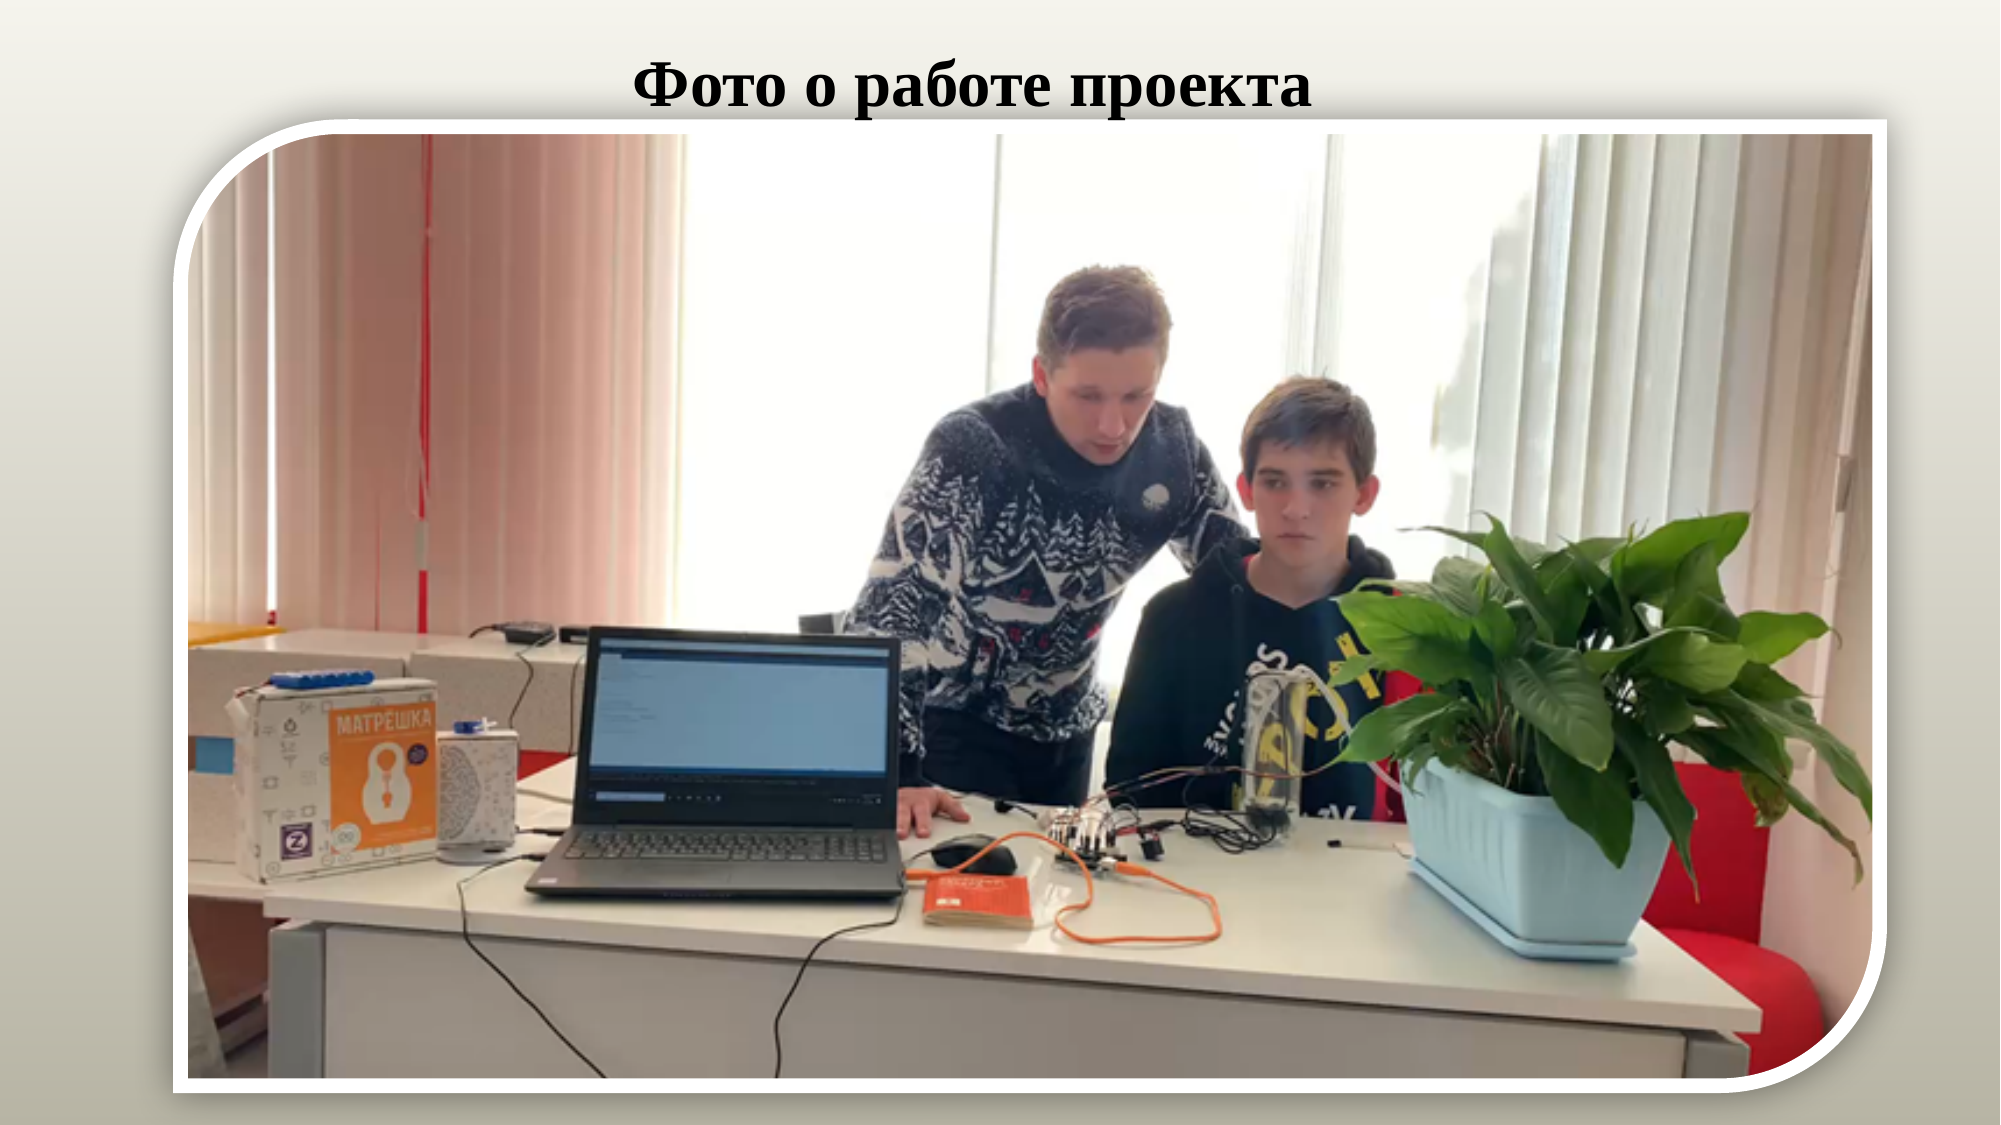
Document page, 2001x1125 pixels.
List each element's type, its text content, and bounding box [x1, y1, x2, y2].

picture [179, 126, 1881, 1087]
title Фото о работе проекта [427, 0, 1520, 126]
